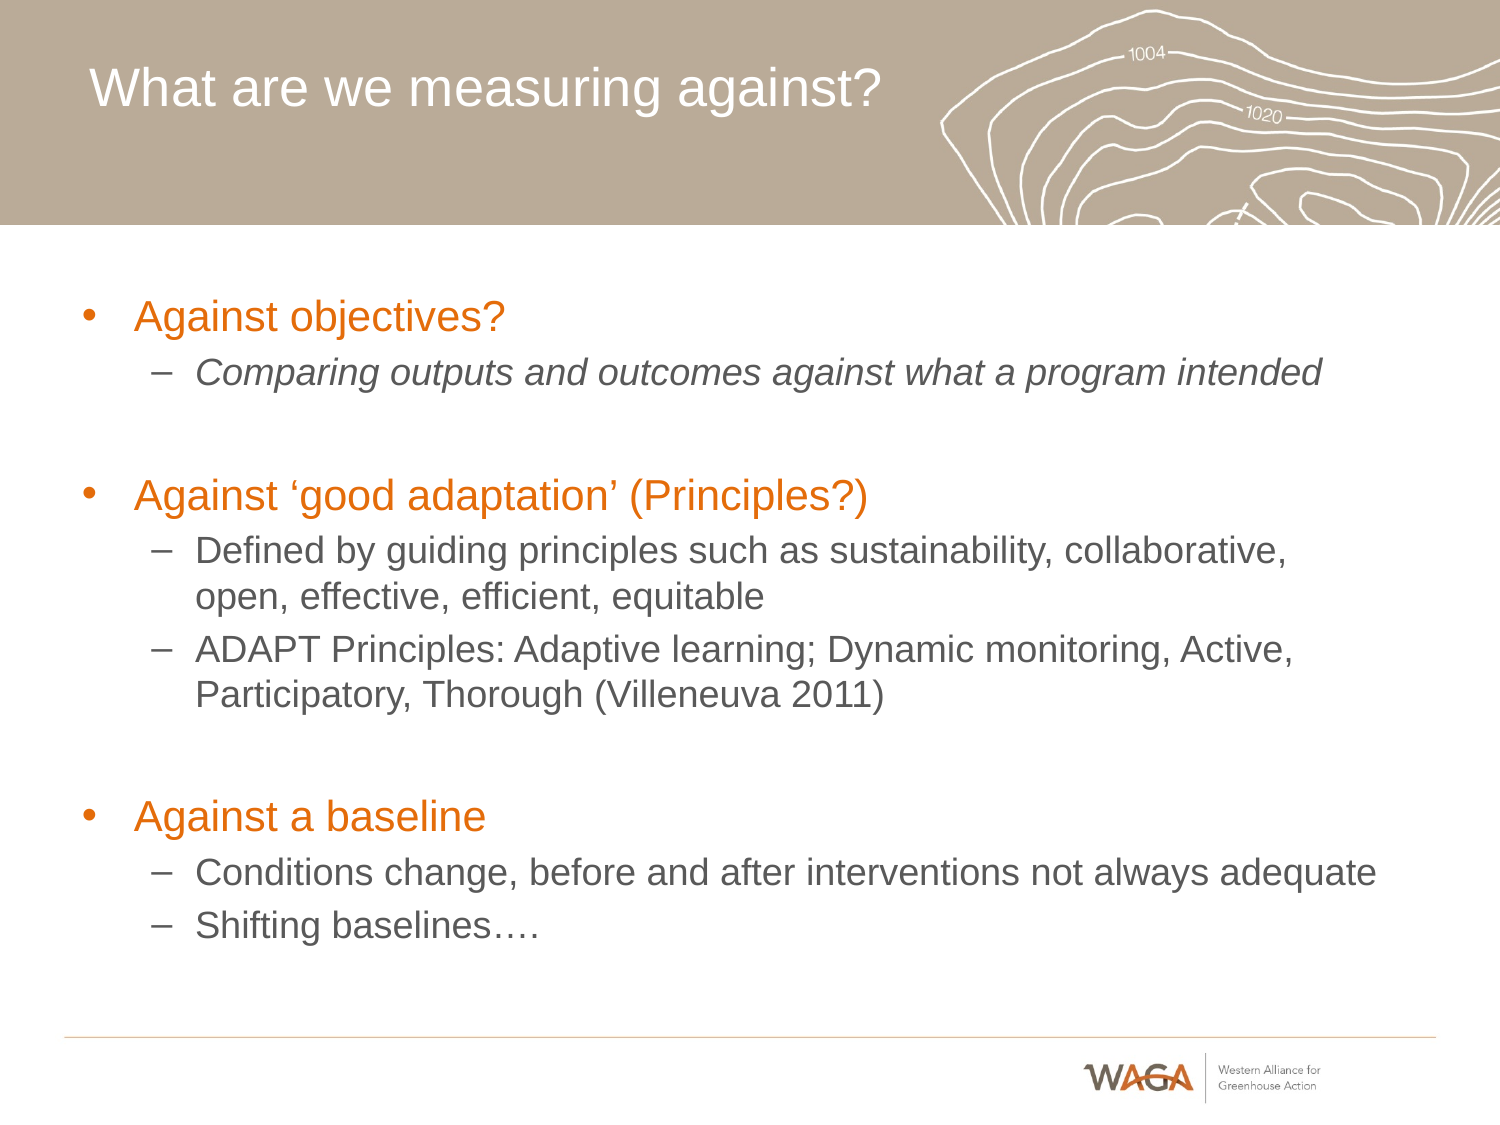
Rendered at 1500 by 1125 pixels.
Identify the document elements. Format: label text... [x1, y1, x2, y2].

list Against objectives? Comparing outputs and outcomes against what a program intended Against ‘good adaptation’ (Principles?) Defined by guiding principles such as sustainability, collaborative, open, effective, efficient, equitable ADAPT Principles: Adaptive learning; Dynamic monitoring, Active, Participatory, Thorough (Villeneuva 2011) Against a baseline Conditions change, before and after interventions not always adequate Shifting baselines…. [66, 281, 1400, 1005]
picture [0, 0, 1500, 225]
title What are we measuring against? [75, 45, 1425, 233]
picture [0, 1022, 1500, 1125]
